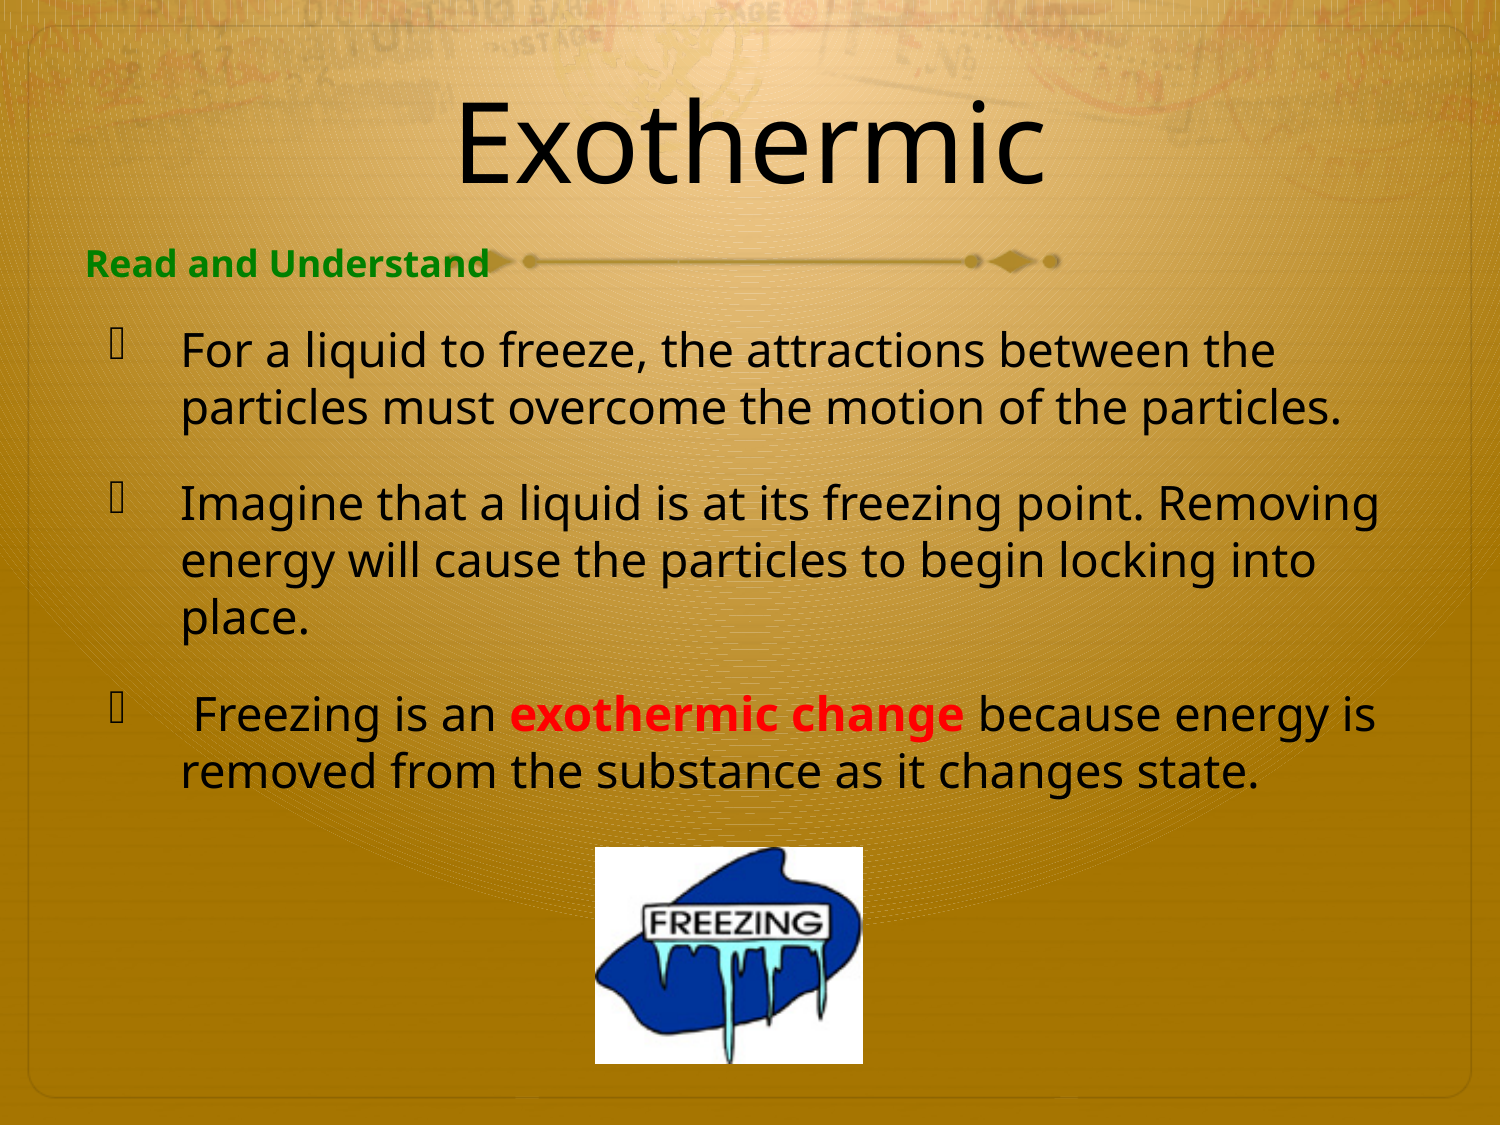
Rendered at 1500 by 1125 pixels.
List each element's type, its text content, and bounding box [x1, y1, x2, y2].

text_box Read and Understand [69, 232, 506, 293]
title Exothermic [93, 45, 1407, 233]
list For a liquid to freeze, the attractions between the particles must overcome the motion of the particles. Imagine that a liquid is at its freezing point. Removing energy will cause the particles to begin locking into place. Freezing is an exothermic change because energy is removed from the substance as it changes state. [93, 312, 1407, 896]
picture [0, 0, 1500, 1125]
